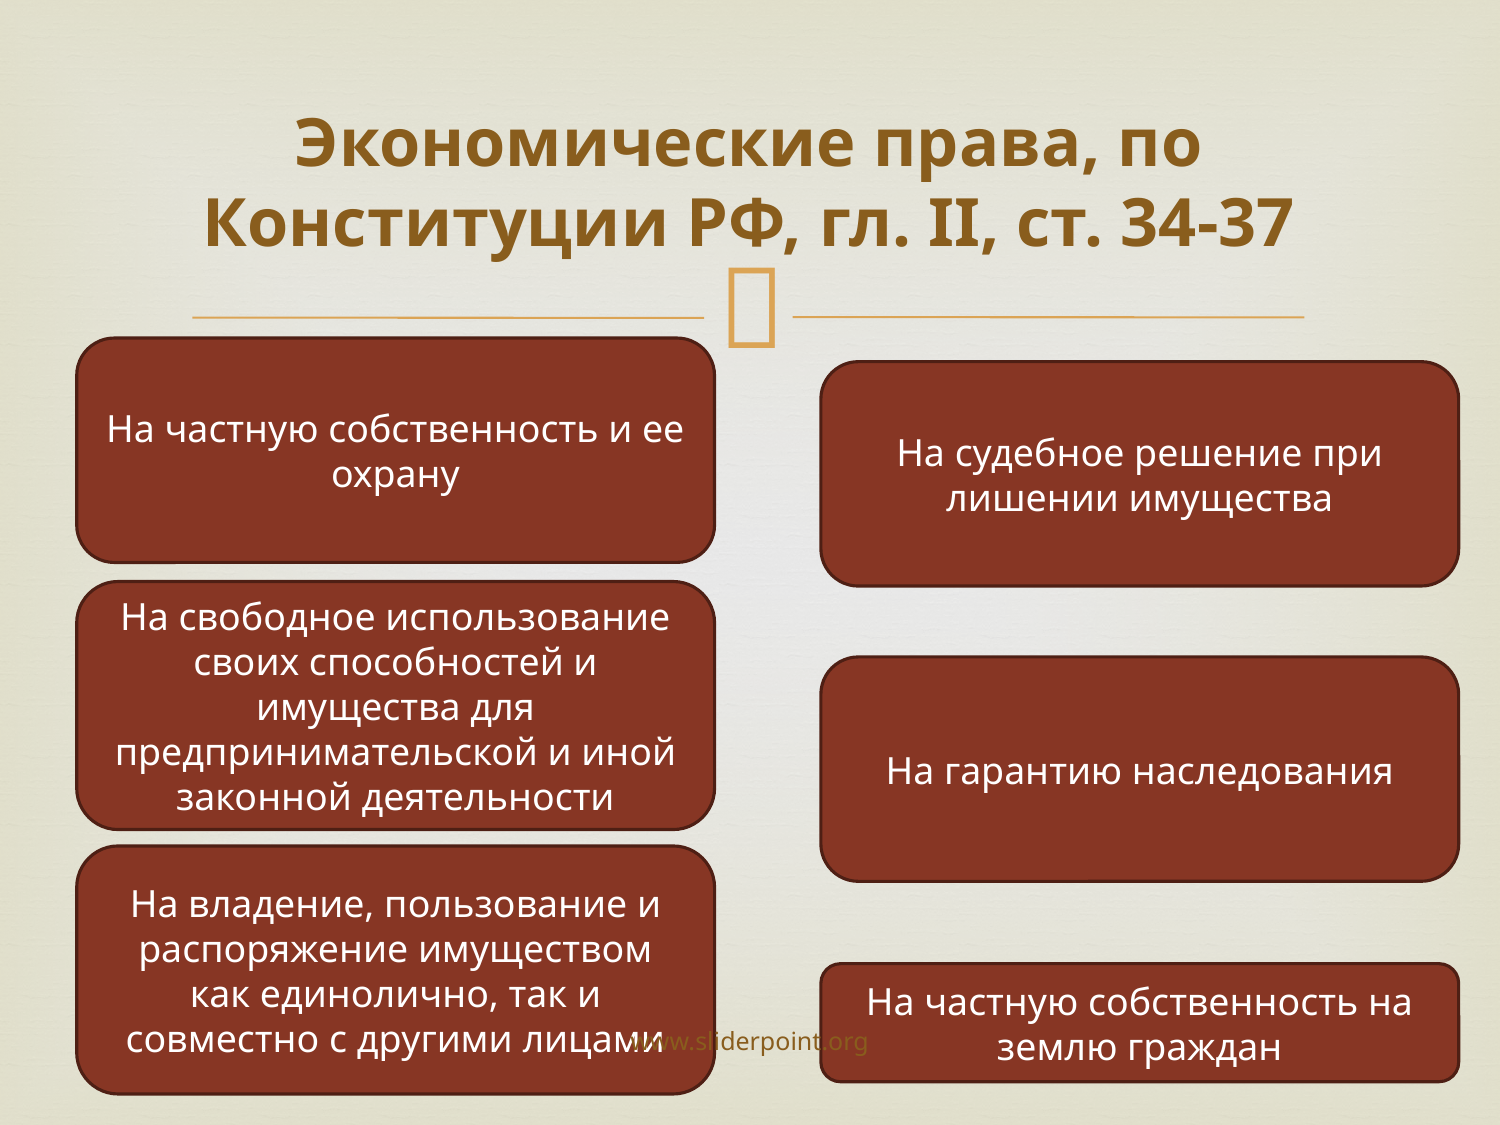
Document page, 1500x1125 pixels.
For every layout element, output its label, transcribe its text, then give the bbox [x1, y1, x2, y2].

text_box На свободное использование своих способностей и имущества для предпринимательской и иной законной деятельности [75, 579, 717, 832]
text_box На гарантию наследования [819, 655, 1461, 883]
text_box На частную собственность и ее охрану [75, 336, 717, 565]
text_box На судебное решение при лишении имущества [819, 360, 1461, 588]
text_box На частную собственность на землю граждан [819, 962, 1461, 1084]
title Экономические права, по Конституции РФ, гл. II, ст. 34-37 [112, 93, 1386, 267]
footer www.sliderpoint.org [512, 1010, 988, 1071]
text_box На владение, пользование и распоряжение имуществом как единолично, так и совместно с другими лицами [75, 844, 717, 1096]
